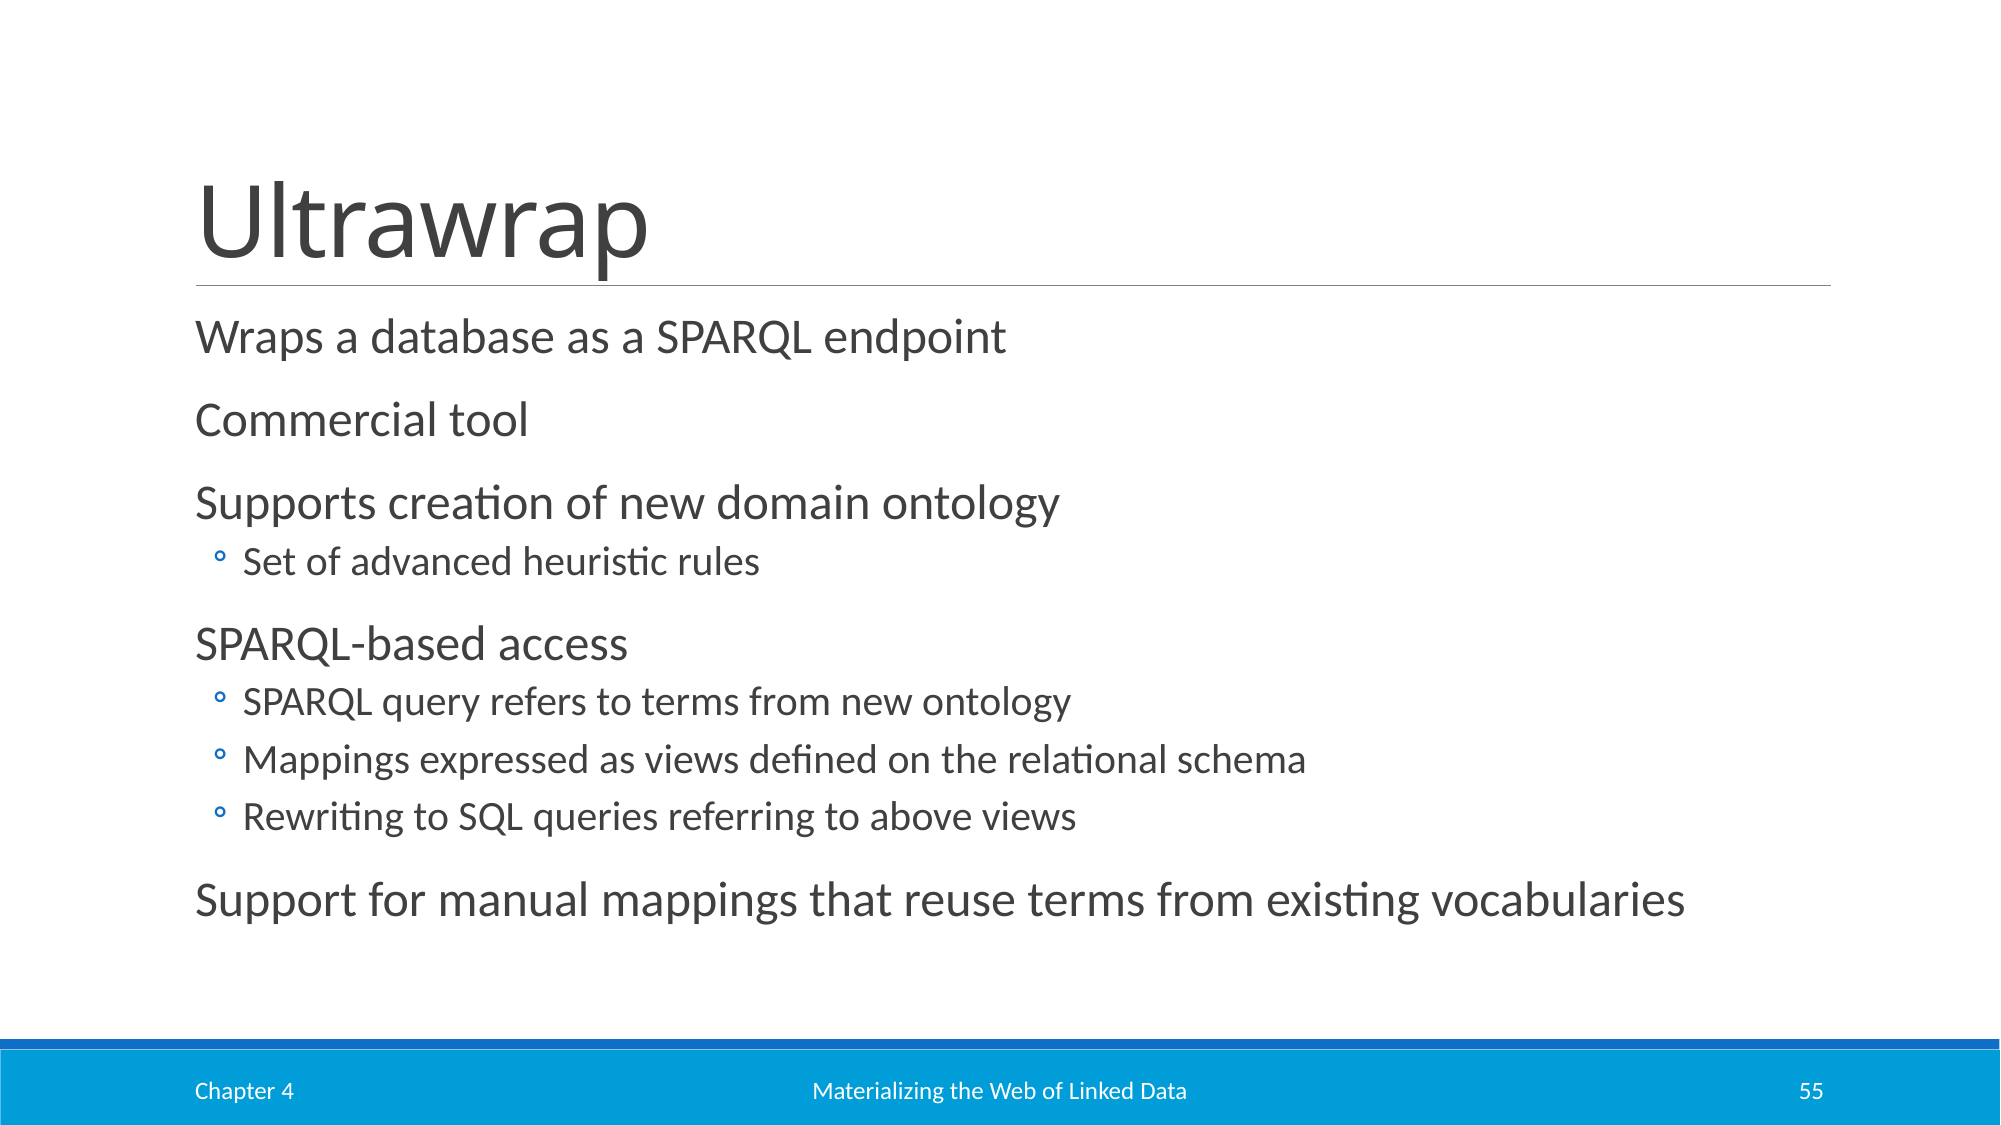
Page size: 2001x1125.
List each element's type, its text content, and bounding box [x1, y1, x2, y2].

slide_number 55 [1624, 1059, 1840, 1120]
slide_number Chapter 4 [180, 1059, 586, 1120]
title Ultrawrap [180, 47, 1830, 285]
list Wraps a database as a SPARQL endpoint Commercial tool Supports creation of new domain ontology Set of advanced heuristic rules SPARQL-based access SPARQL query refers to terms from new ontology Mappings expressed as views defined on the relational schema Rewriting to SQL queries referring to above views Support for manual mappings that reuse terms from existing vocabularies [180, 302, 1830, 963]
footer Materializing the Web of Linked Data [604, 1059, 1396, 1120]
